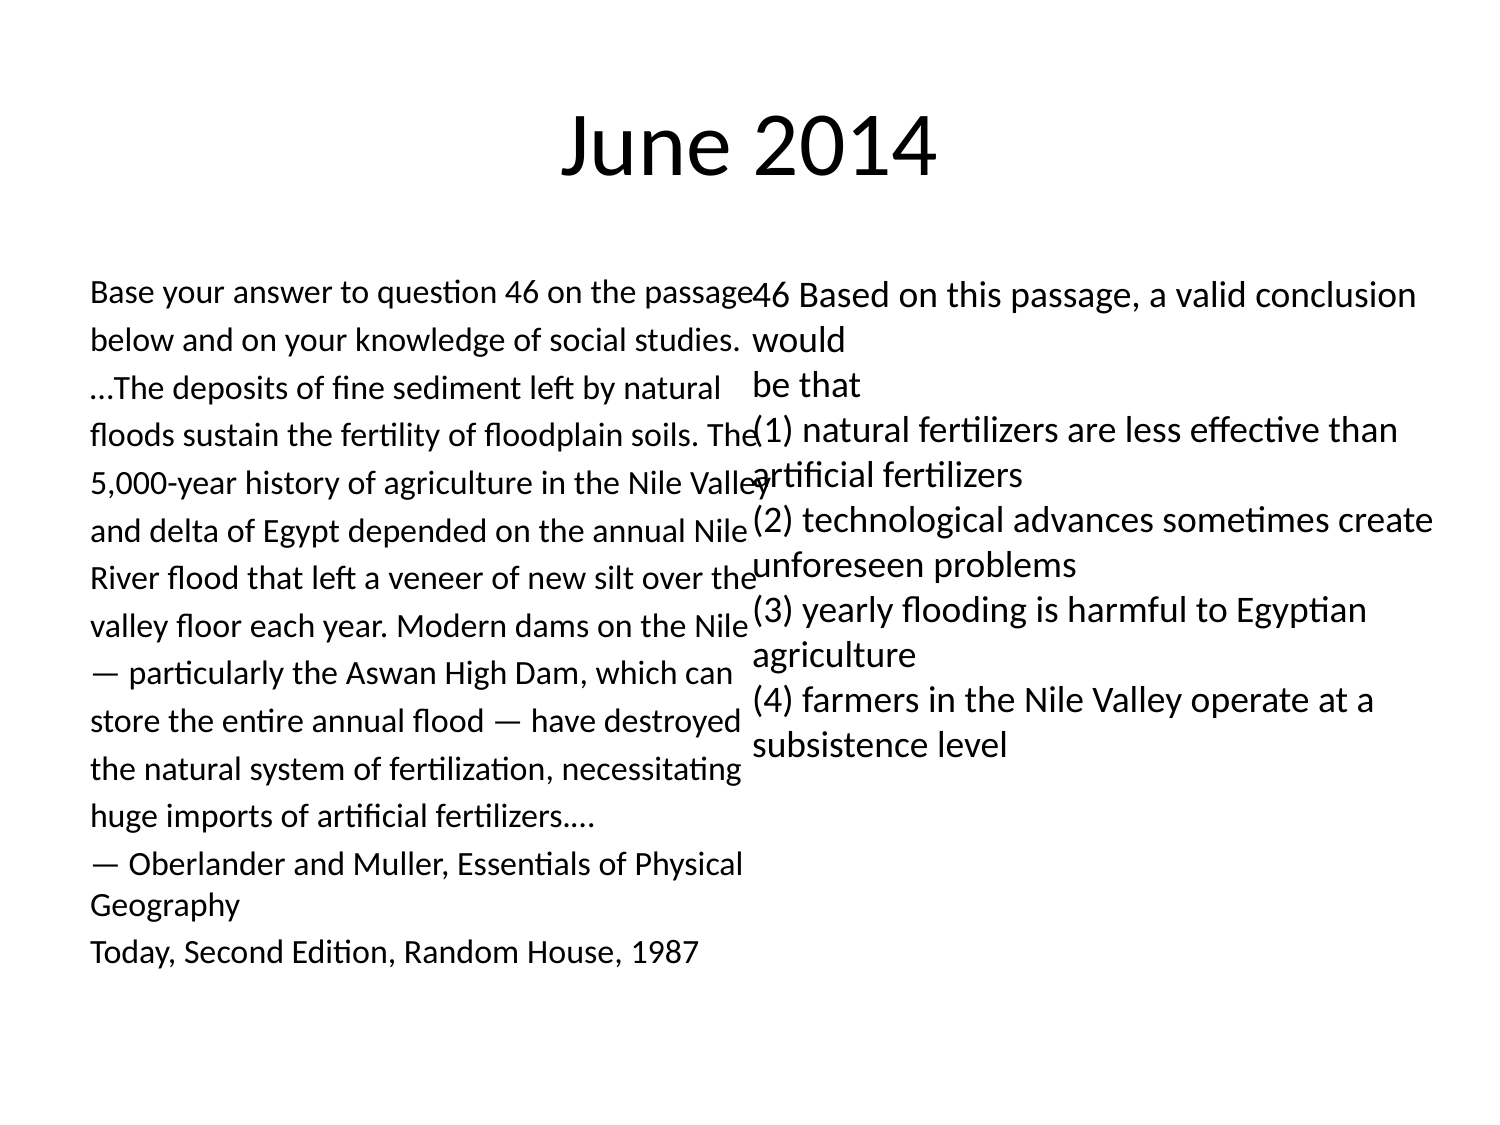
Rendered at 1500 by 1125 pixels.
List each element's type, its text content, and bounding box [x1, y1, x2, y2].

list Base your answer to question 46 on the passage below and on your knowledge of social studies. …The deposits of fine sediment left by natural floods sustain the fertility of floodplain soils. The 5,000-year history of agriculture in the Nile Valley and delta of Egypt depended on the annual Nile River flood that left a veneer of new silt over the valley floor each year. Modern dams on the Nile — particularly the Aswan High Dam, which can store the entire annual flood — have destroyed the natural system of fertilization, necessitating huge imports of artificial fertilizers.… — Oberlander and Muller, Essentials of Physical Geography Today, Second Edition, Random House, 1987 [75, 262, 800, 1005]
title June 2014 [75, 45, 1425, 233]
text_box 46 Based on this passage, a valid conclusion would be that (1) natural fertilizers are less effective than artificial fertilizers (2) technological advances sometimes create unforeseen problems (3) yearly flooding is harmful to Egyptian agriculture (4) farmers in the Nile Valley operate at a subsistence level [737, 262, 1488, 773]
